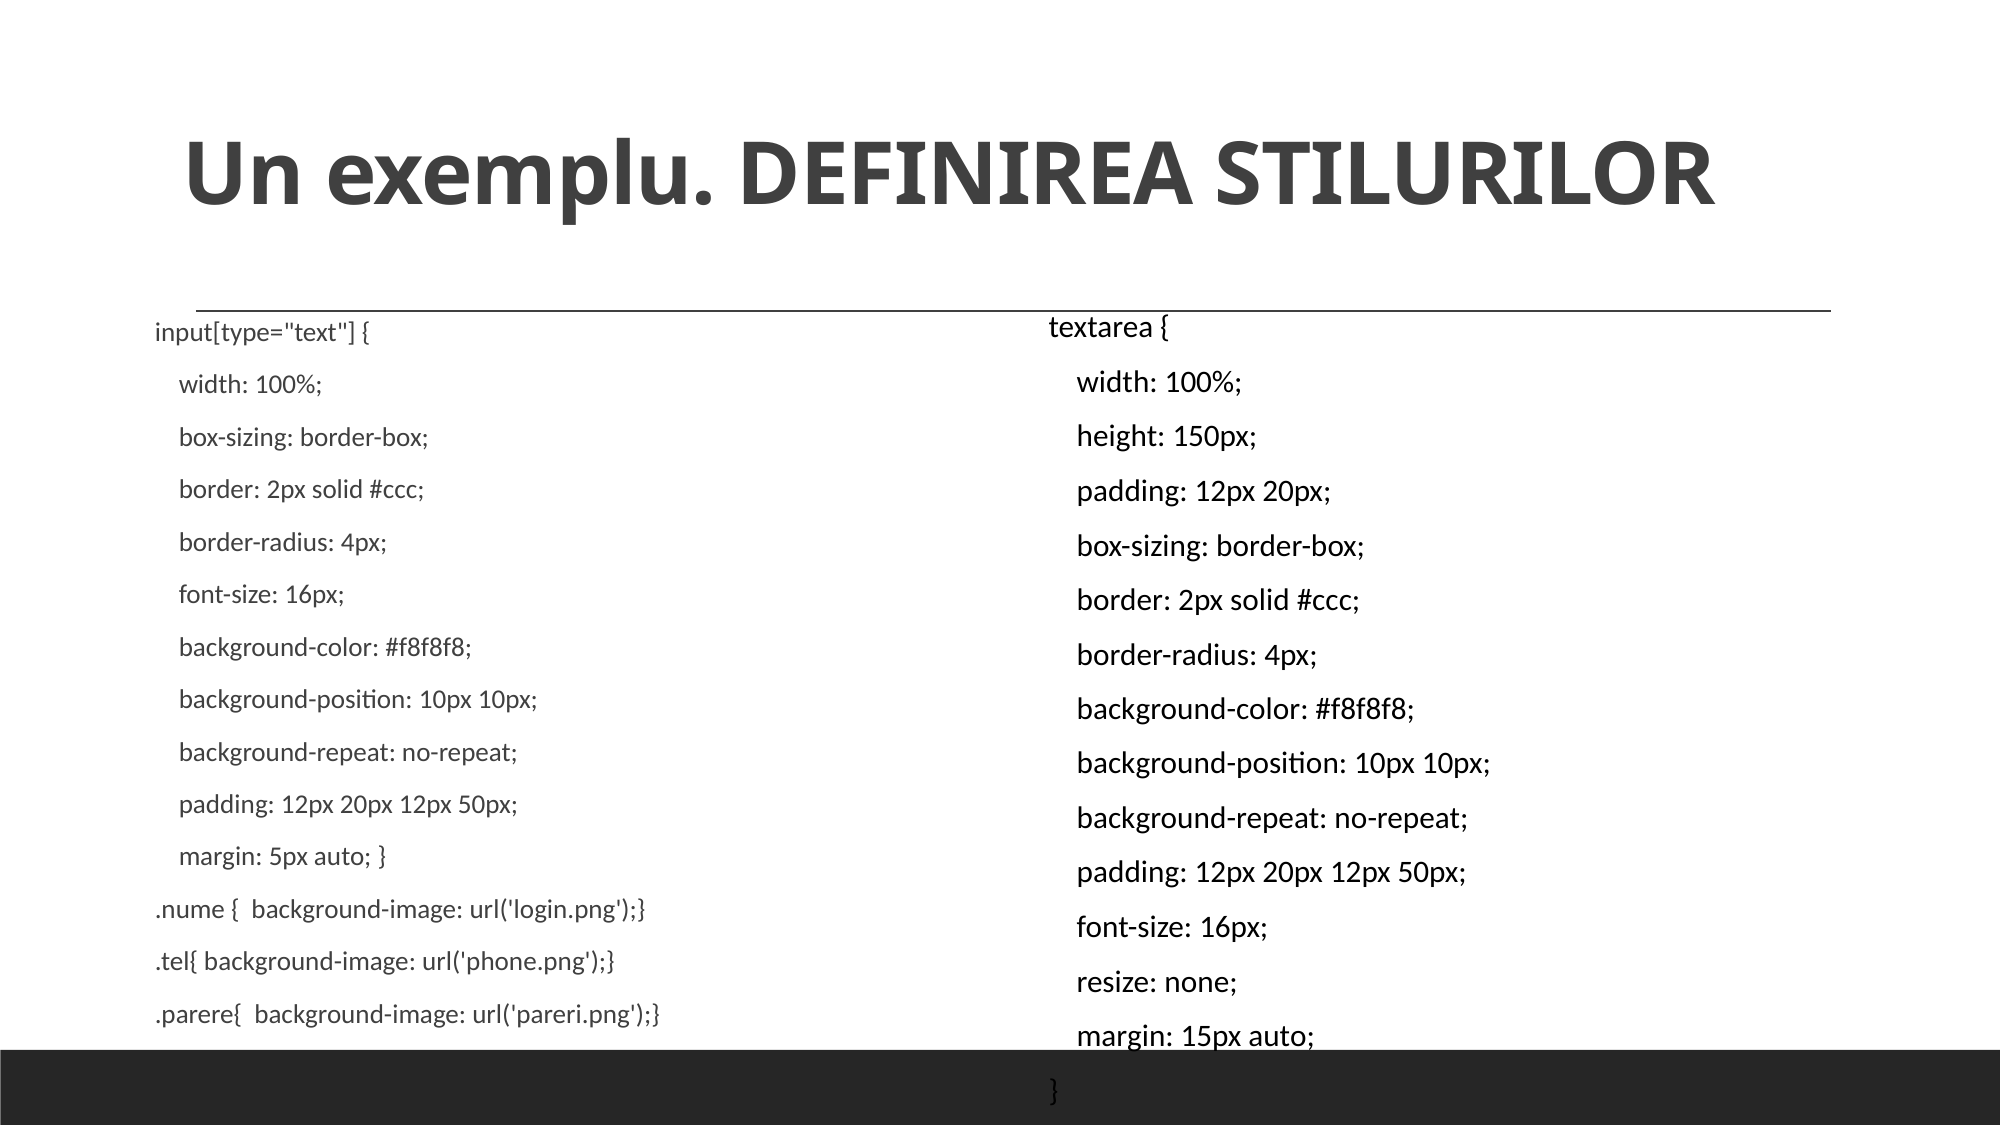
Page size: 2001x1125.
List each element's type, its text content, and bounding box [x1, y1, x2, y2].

title Un exemplu. DEFINIREA STILURILOR [167, 112, 1755, 231]
text_box textarea { width: 100%; height: 150px; padding: 12px 20px; box-sizing: border-box; border: 2px solid #ccc; border-radius: 4px; background-color: #f8f8f8; background-position: 10px 10px; background-repeat: no-repeat; padding: 12px 20px 12px 50px; font-size: 16px; resize: none; margin: 15px auto; } [1033, 303, 1675, 1125]
list input[type="text"] { width: 100%; box-sizing: border-box; border: 2px solid #ccc; border-radius: 4px; font-size: 16px; background-color: #f8f8f8; background-position: 10px 10px; background-repeat: no-repeat; padding: 12px 20px 12px 50px; margin: 5px auto; } .nume { background-image: url('login.png');} .tel{ background-image: url('phone.png');} .parere{ background-image: url('pareri.png');} [154, 303, 888, 1049]
